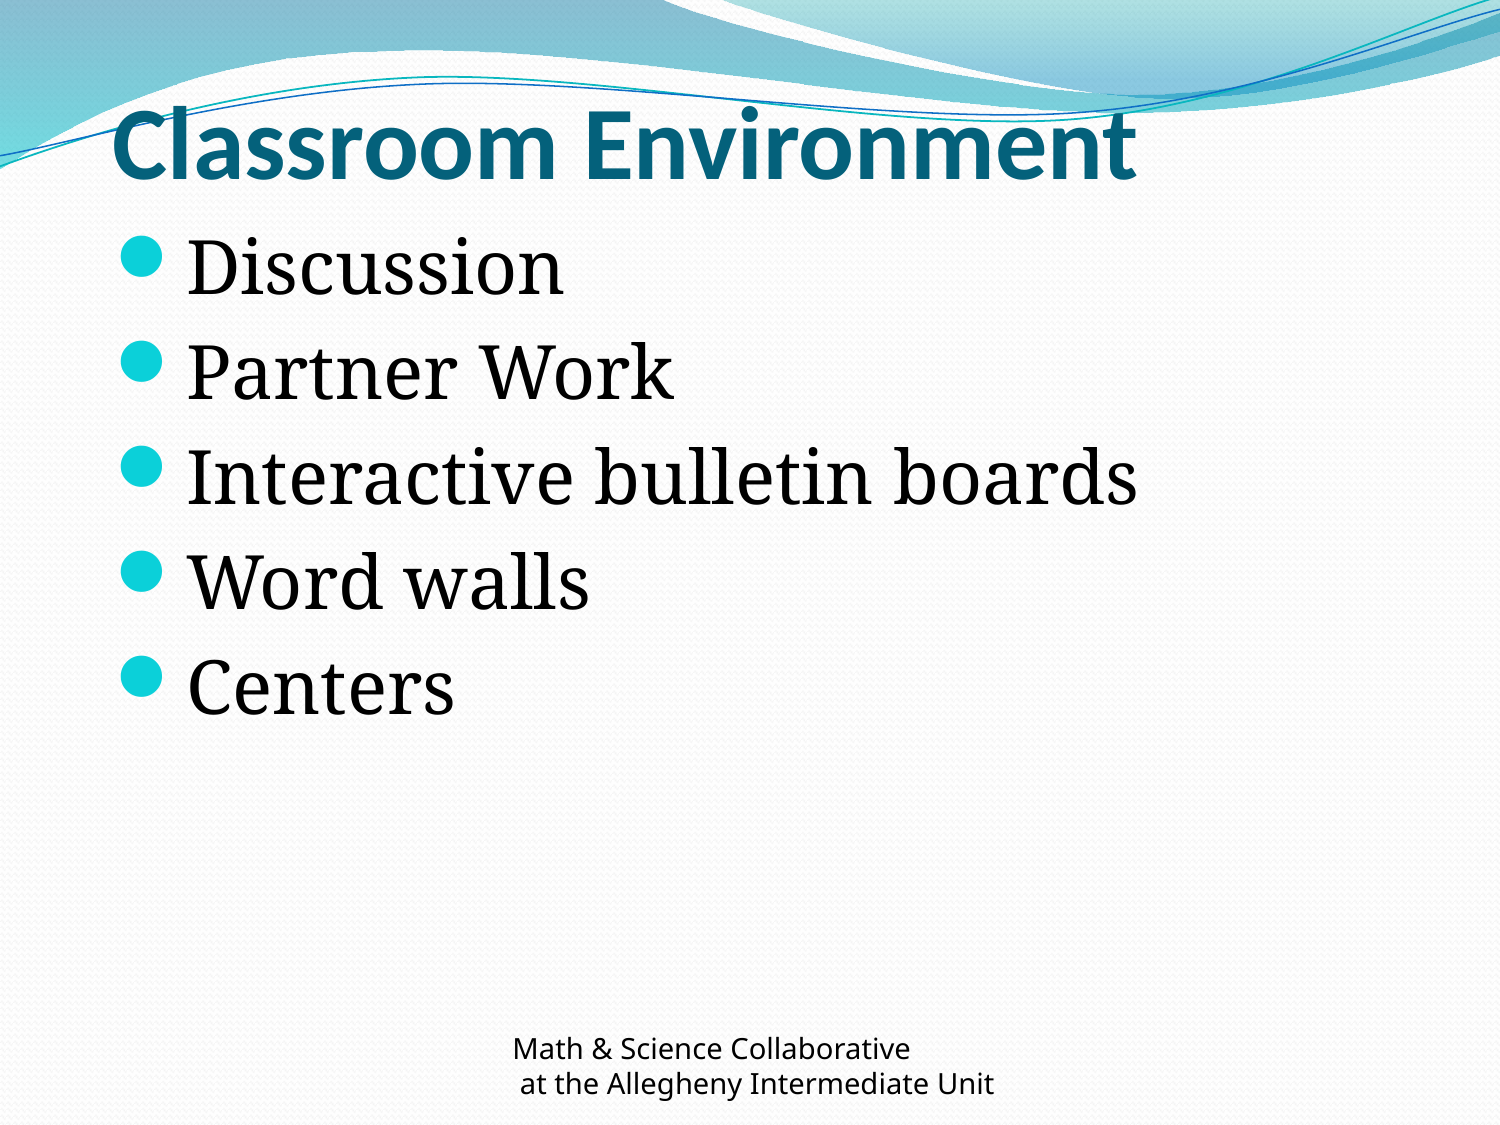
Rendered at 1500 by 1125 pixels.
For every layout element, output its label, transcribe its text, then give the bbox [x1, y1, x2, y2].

title Classroom Environment [112, 62, 1240, 200]
list Discussion Partner Work Interactive bulletin boards Word walls Centers [99, 212, 1363, 813]
footer Math & Science Collaborative at the Allegheny Intermediate Unit [512, 1025, 1188, 1100]
